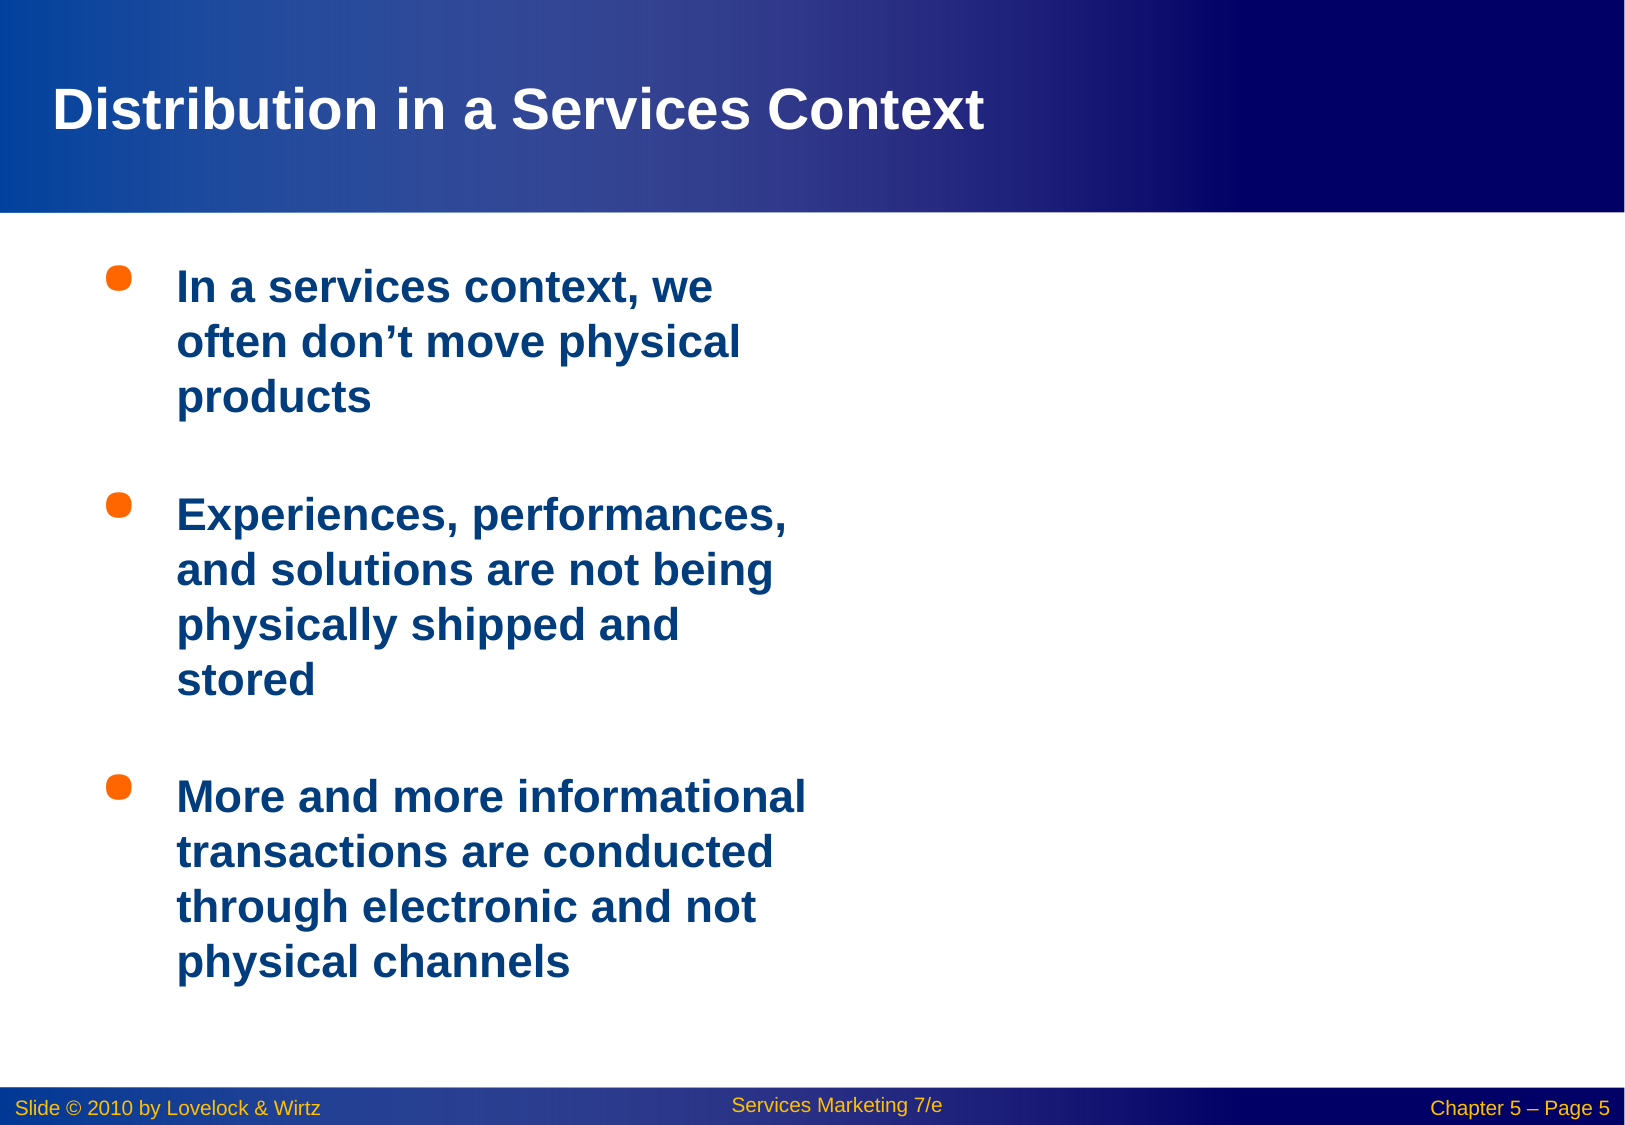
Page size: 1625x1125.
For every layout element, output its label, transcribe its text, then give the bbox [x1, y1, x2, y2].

list In a services context, we often don’t move physical products Experiences, performances, and solutions are not being physically shipped and stored More and more informational transactions are conducted through electronic and not physical channels [86, 249, 826, 1038]
title Distribution in a Services Context [36, 37, 1088, 176]
